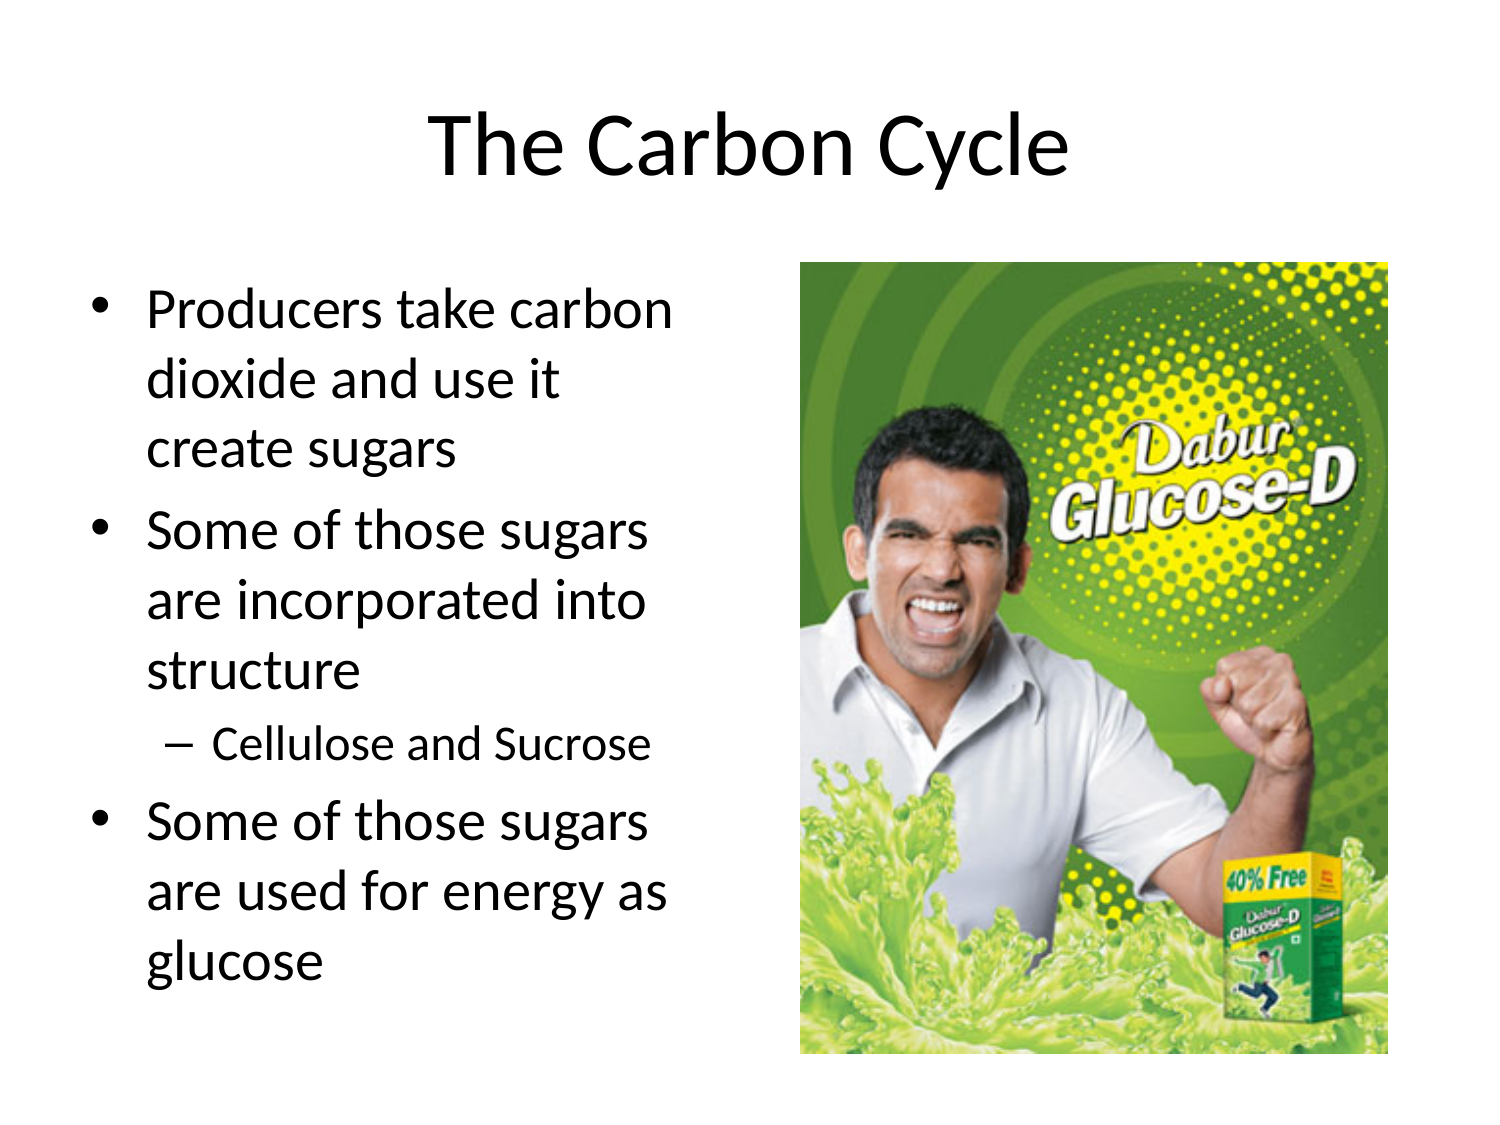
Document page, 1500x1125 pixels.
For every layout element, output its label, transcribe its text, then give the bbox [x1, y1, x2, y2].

title The Carbon Cycle [75, 45, 1425, 233]
list Producers take carbon dioxide and use it create sugars Some of those sugars are incorporated into structure Cellulose and Sucrose Some of those sugars are used for energy as glucose [75, 262, 738, 1005]
picture [799, 262, 1388, 1054]
